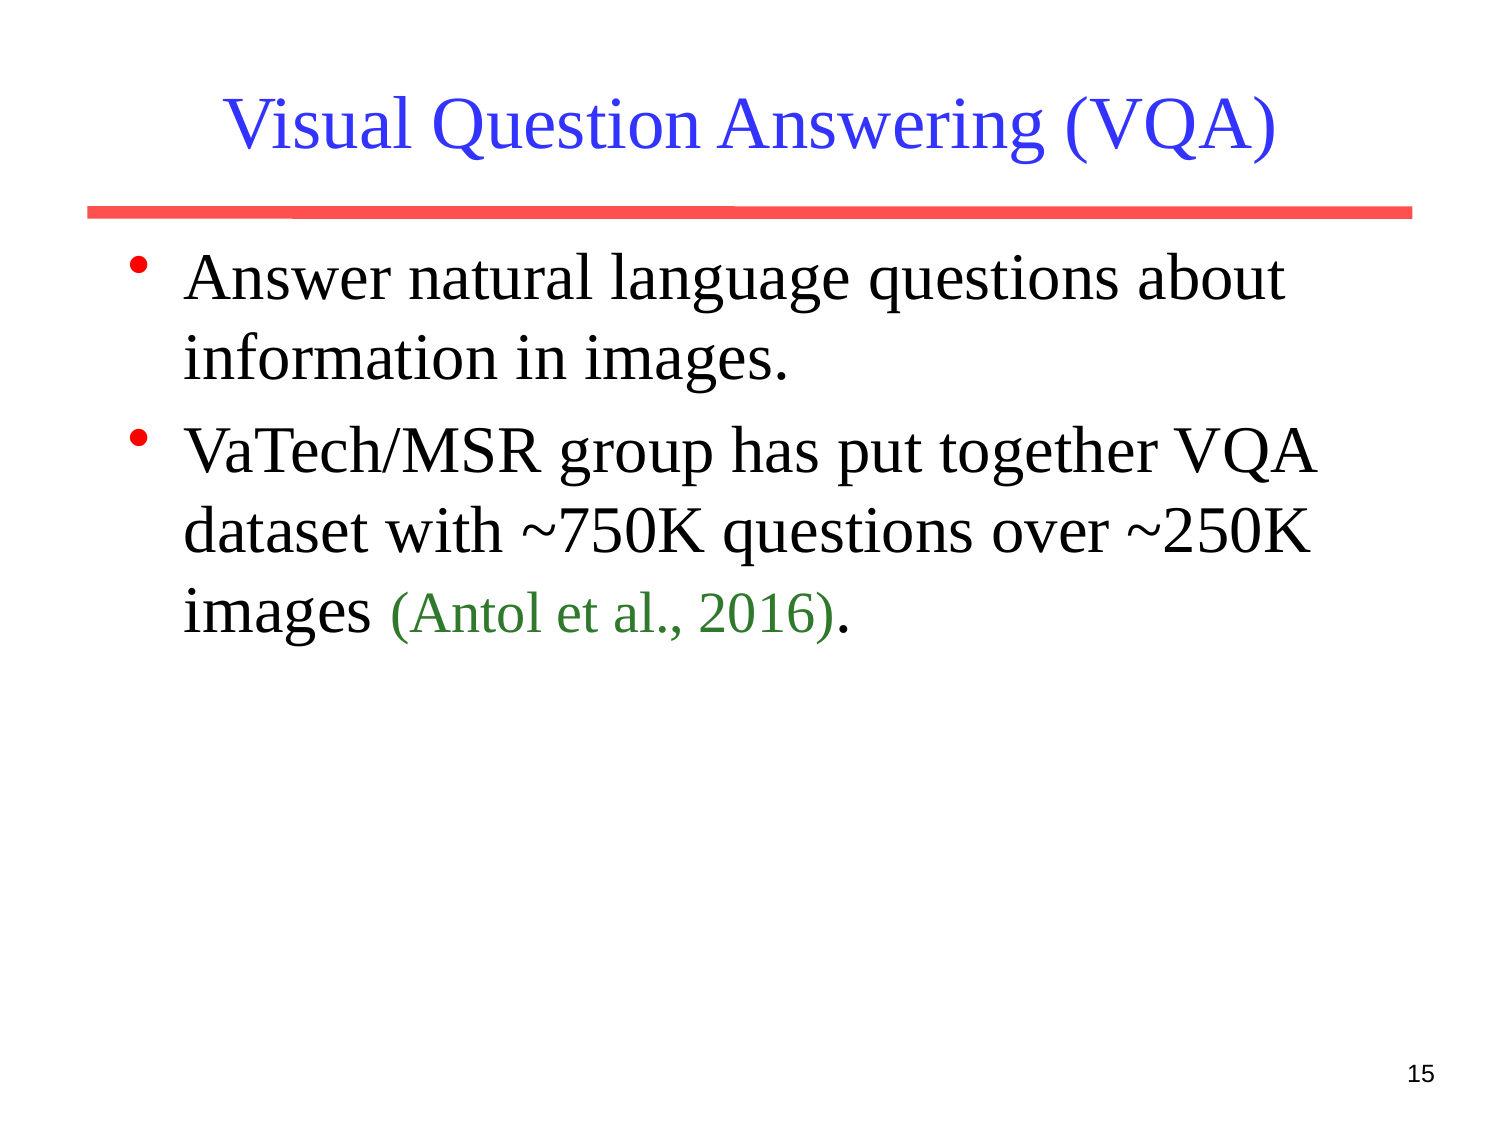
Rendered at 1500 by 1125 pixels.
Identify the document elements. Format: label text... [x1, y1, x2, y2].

slide_number 15 [1137, 1050, 1450, 1125]
title Visual Question Answering (VQA) [112, 37, 1388, 200]
list Answer natural language questions about information in images. VaTech/MSR group has put together VQA dataset with ~750K questions over ~250K images (Antol et al., 2016). [112, 224, 1388, 994]
